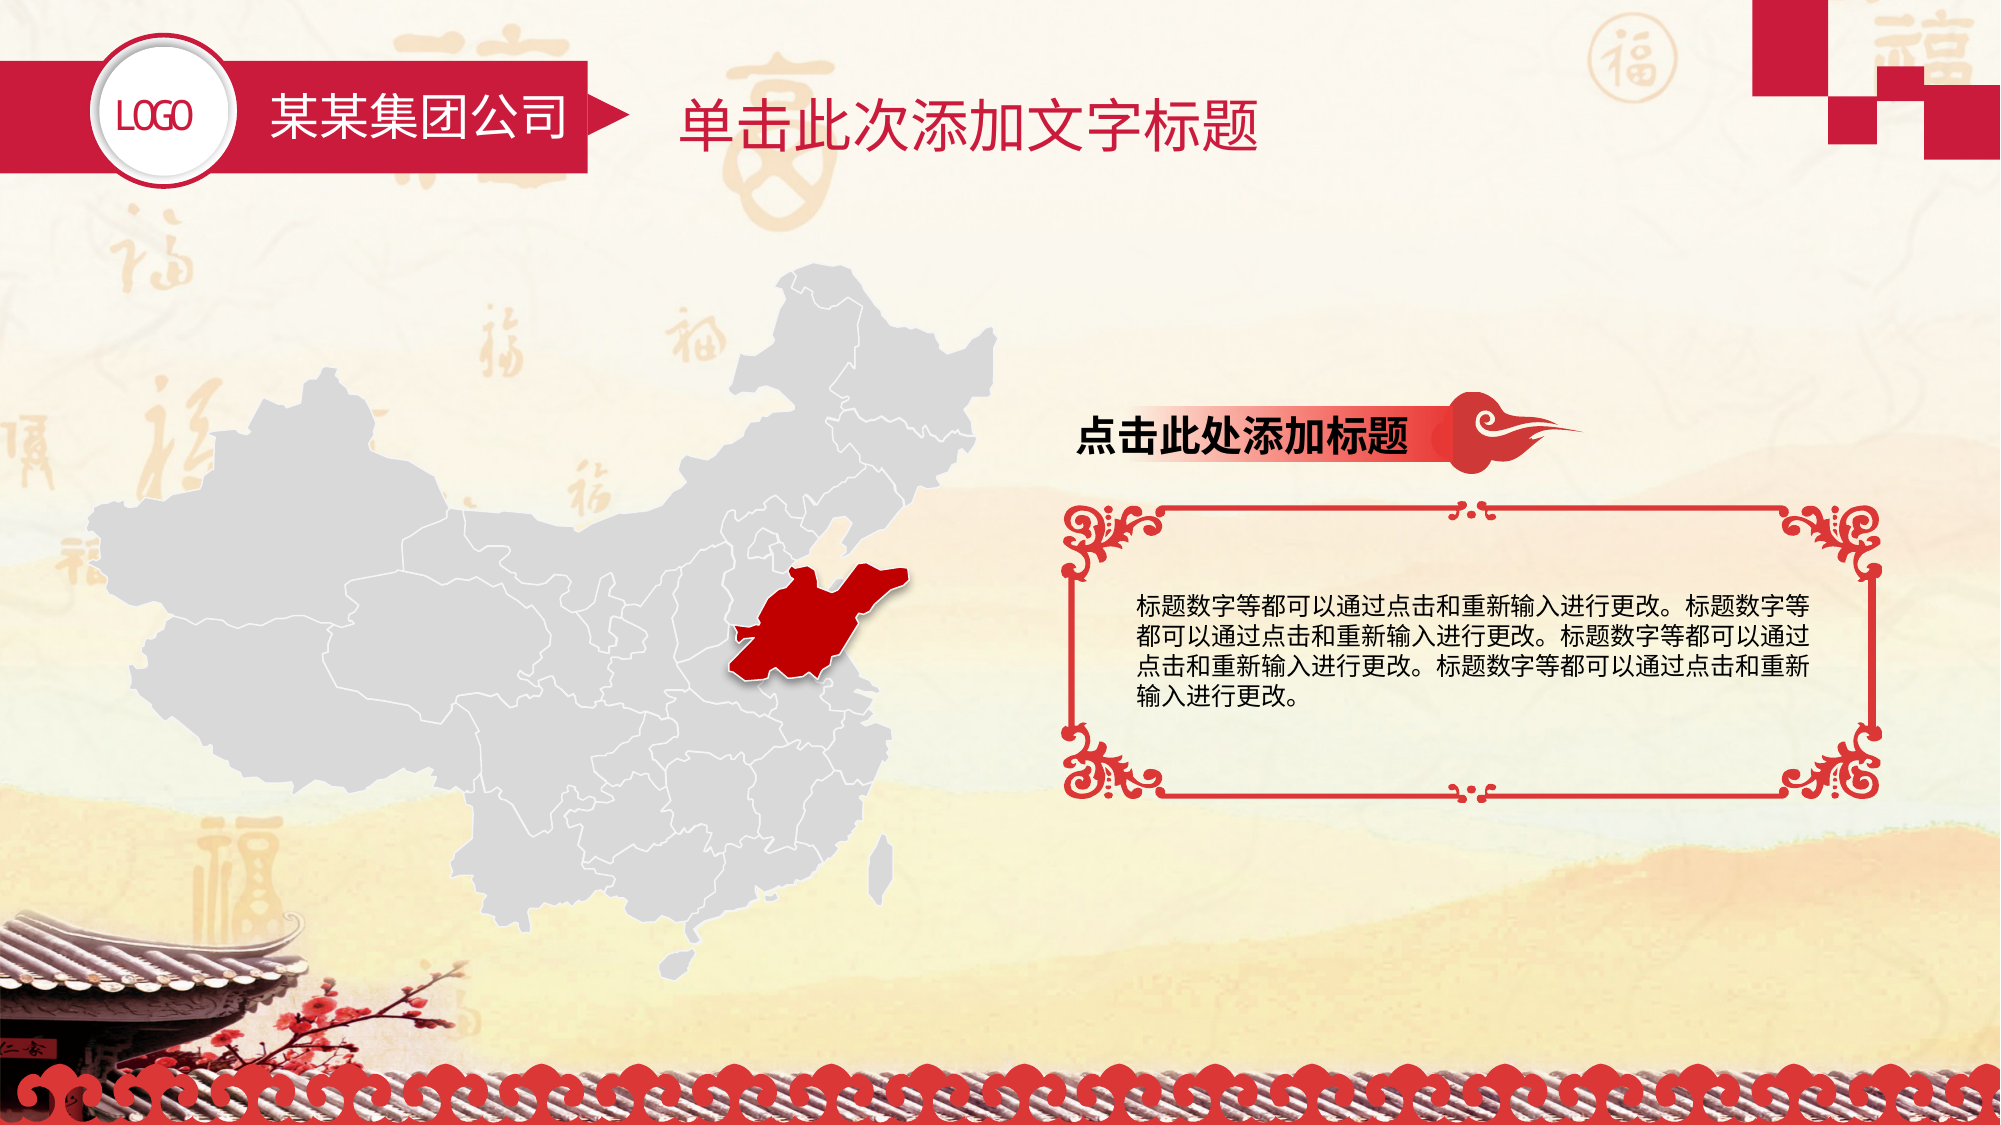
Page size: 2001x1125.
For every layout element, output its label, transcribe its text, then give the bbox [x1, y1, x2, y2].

text_box 点击此处添加标题 [1060, 402, 1125, 468]
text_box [1125, 392, 1584, 474]
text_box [0, 1061, 2000, 1125]
picture [0, 0, 2000, 1061]
picture [1829, 0, 2000, 96]
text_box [85, 262, 999, 981]
